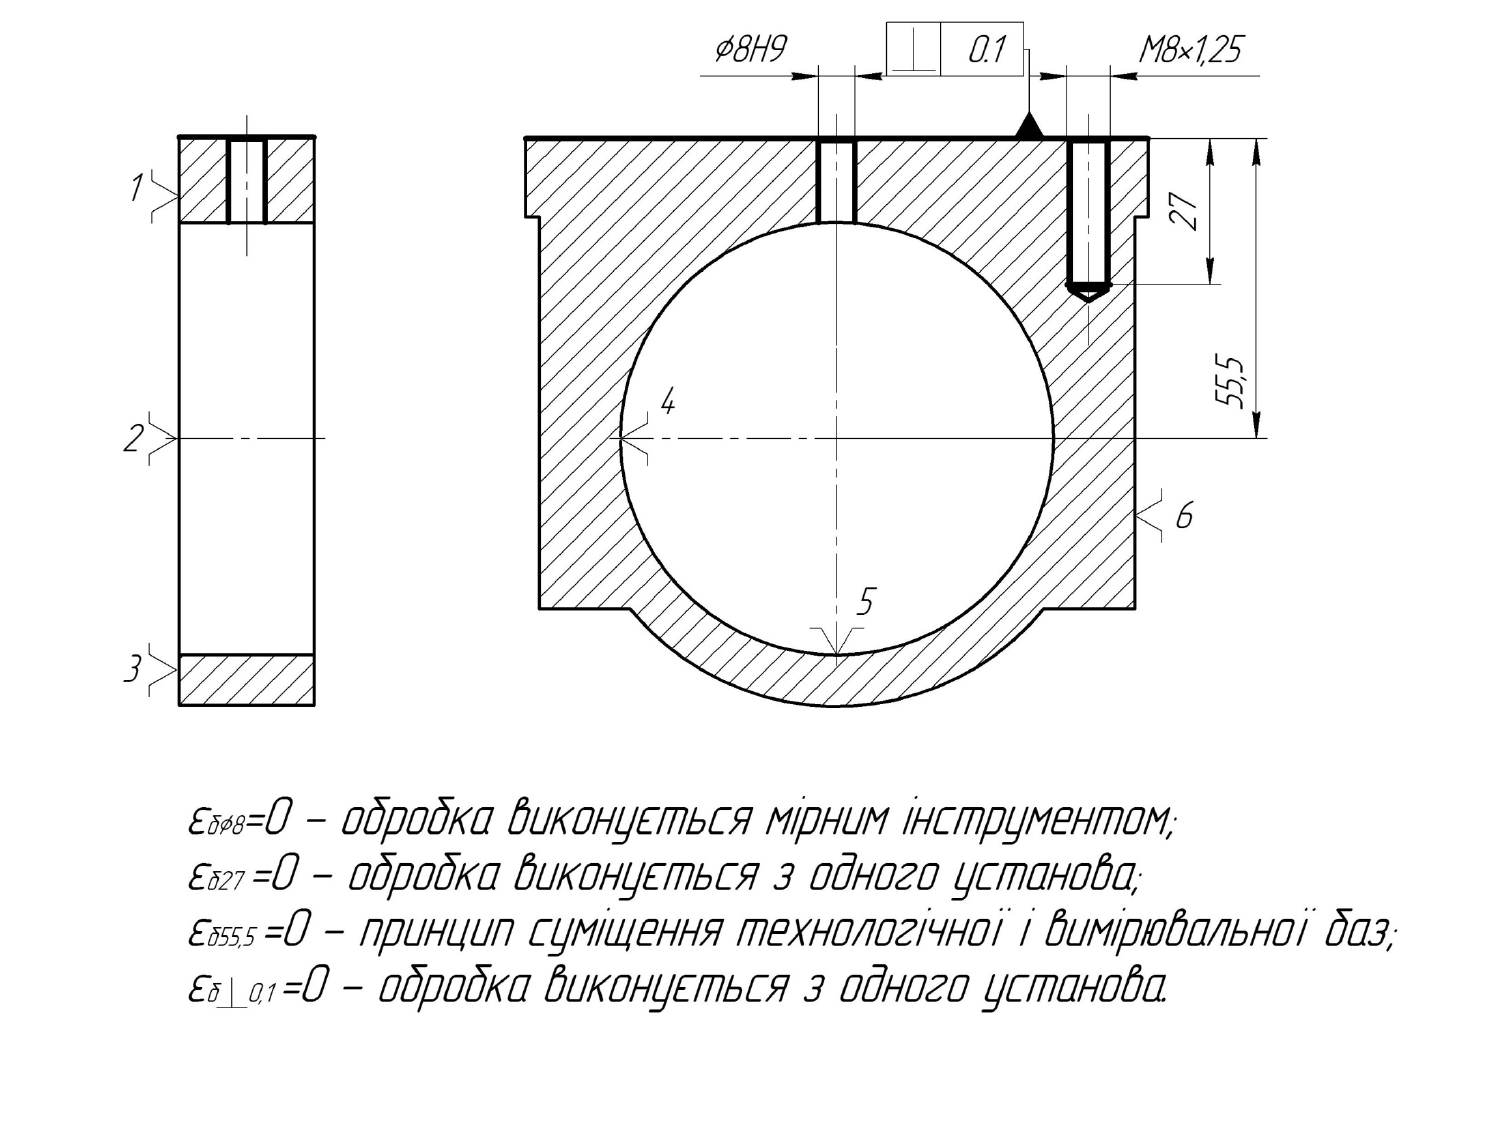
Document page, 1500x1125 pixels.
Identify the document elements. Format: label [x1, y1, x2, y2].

list [118, 18, 1413, 1056]
